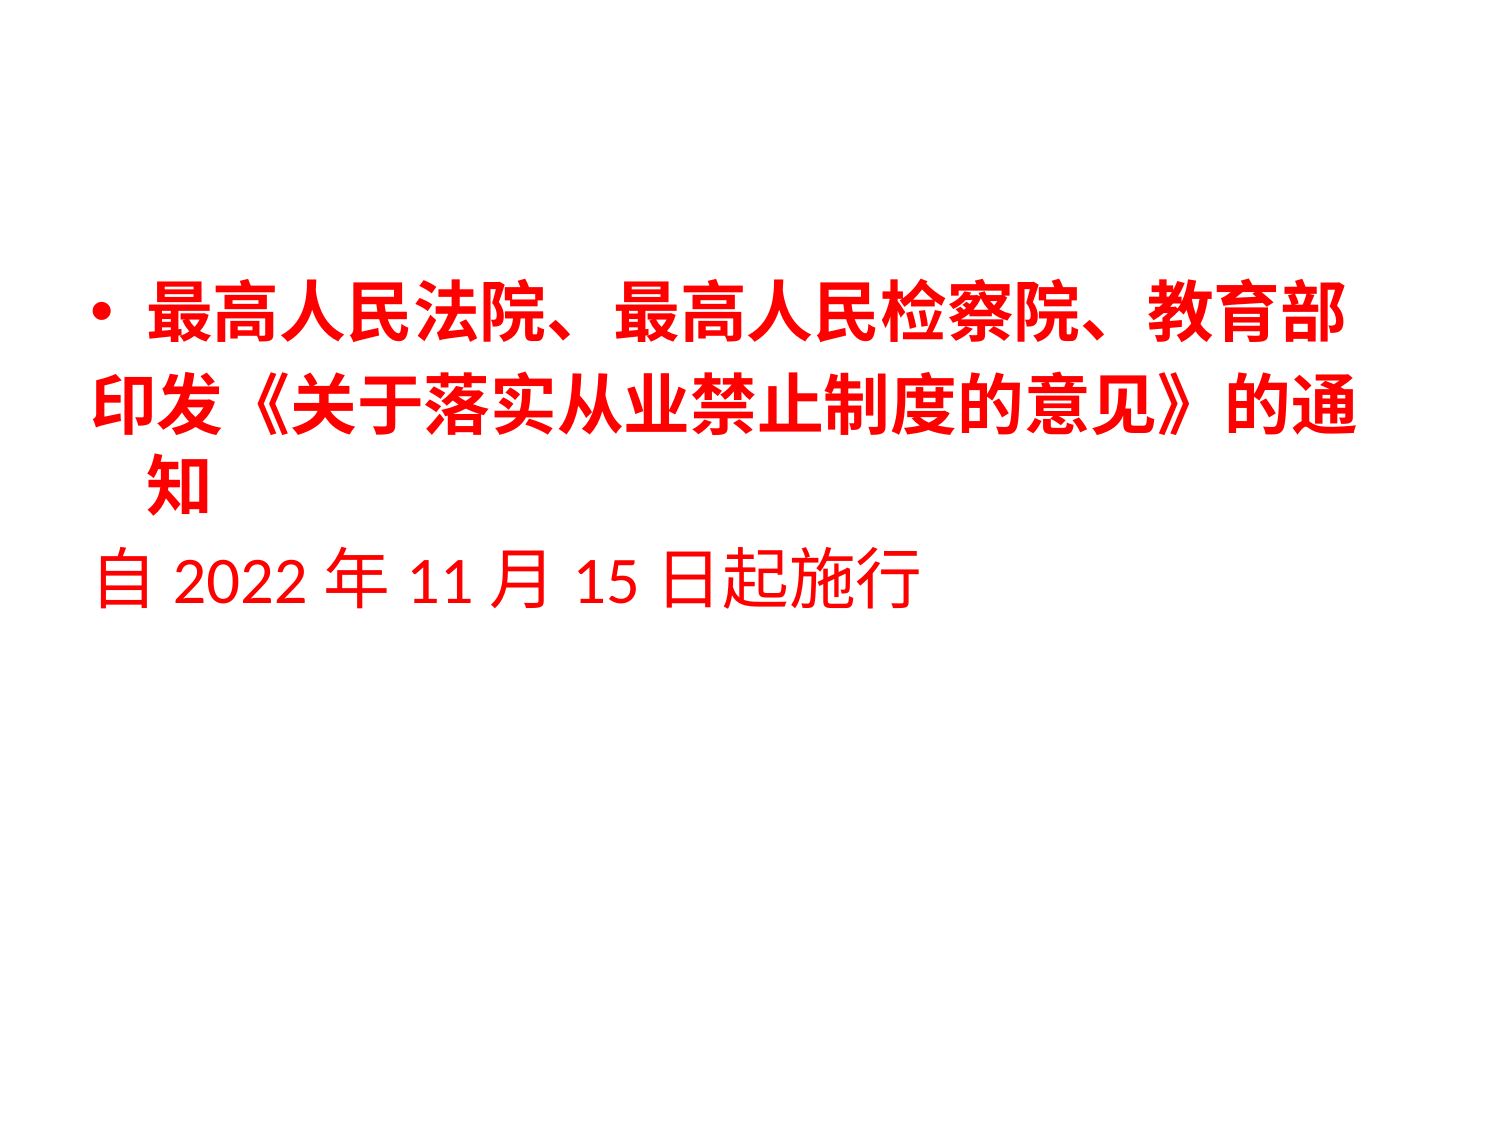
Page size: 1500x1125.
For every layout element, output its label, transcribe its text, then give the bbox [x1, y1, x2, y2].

list 最高人民法院、最高人民检察院、教育部 印发《关于落实从业禁止制度的意见》的通知 自2022年11月15日起施行 [75, 262, 1425, 1005]
